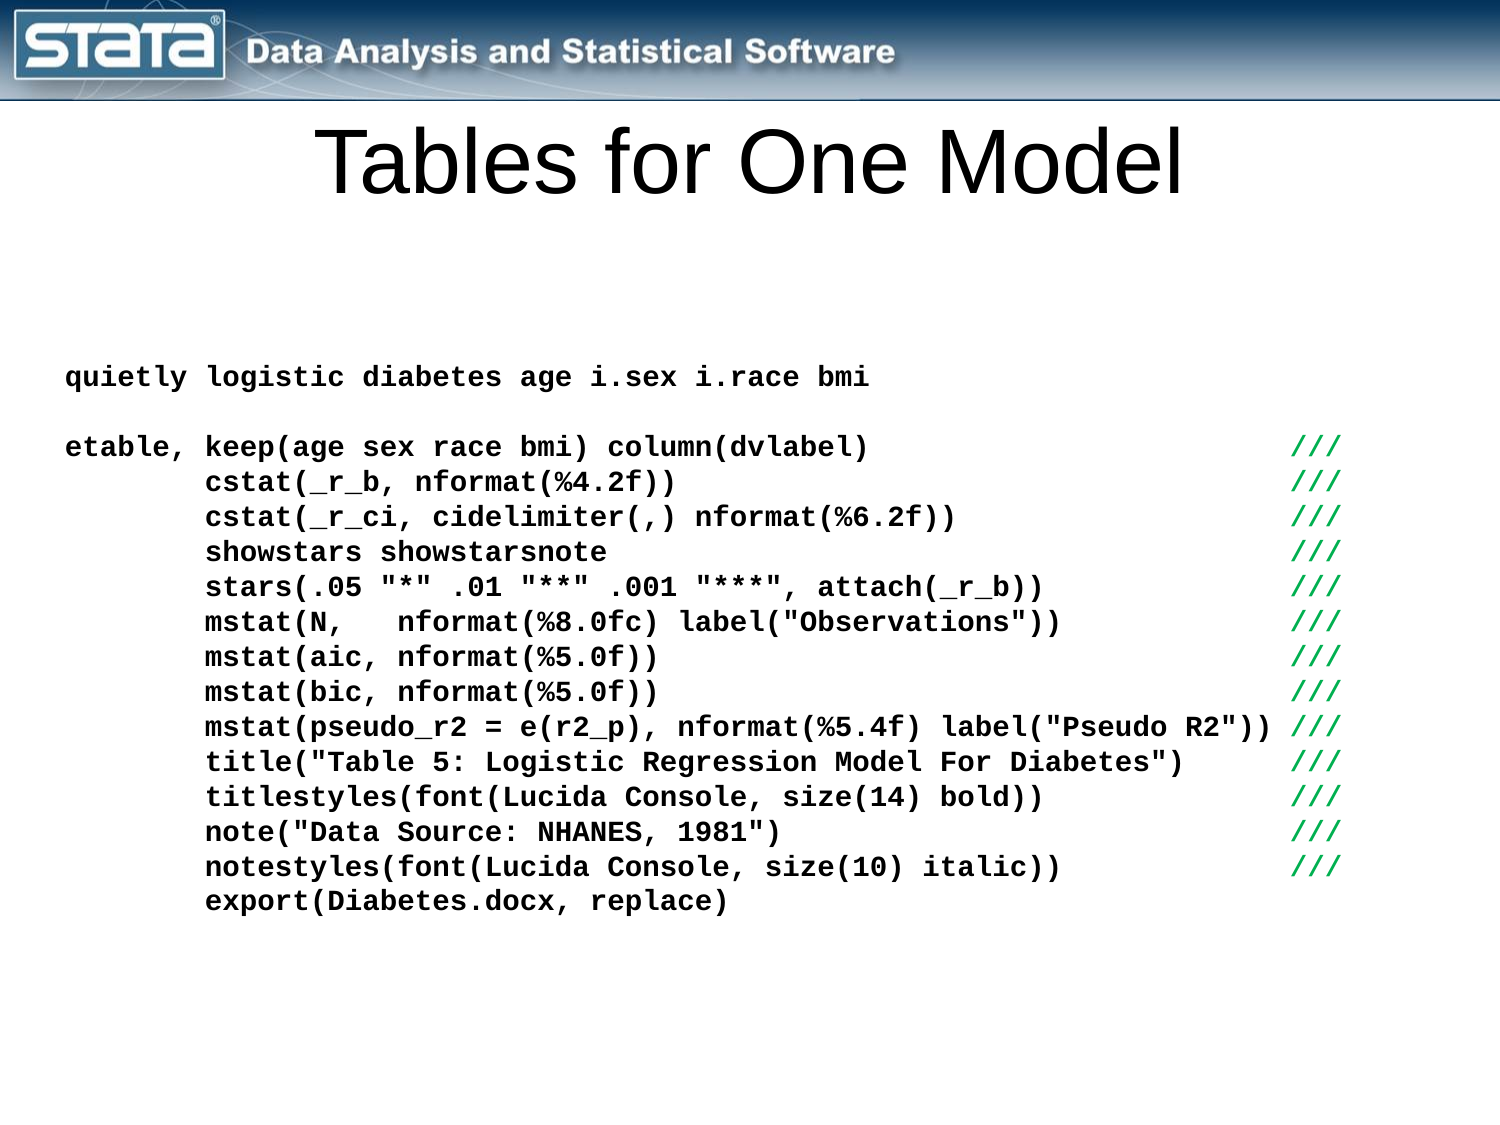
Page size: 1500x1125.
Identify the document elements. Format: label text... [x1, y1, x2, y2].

title Tables for One Model [0, 108, 1500, 213]
picture [0, 0, 1500, 102]
text_box quietly logistic diabetes age i.sex i.race bmi etable, keep(age sex race bmi) column(dvlabel) /// cstat(_r_b, nformat(%4.2f)) /// cstat(_r_ci, cidelimiter(,) nformat(%6.2f)) /// showstars showstarsnote /// stars(.05 "*" .01 "**" .001 "***", attach(_r_b)) /// mstat(N, nformat(%8.0fc) label("Observations")) /// mstat(aic, nformat(%5.0f)) /// mstat(bic, nformat(%5.0f)) /// mstat(pseudo_r2 = e(r2_p), nformat(%5.4f) label("Pseudo R2")) /// title("Table 5: Logistic Regression Model For Diabetes") /// titlestyles(font(Lucida Console, size(14) bold)) /// note("Data Source: NHANES, 1981") /// notestyles(font(Lucida Console, size(10) italic)) /// export(Diabetes.docx, replace) [50, 349, 1450, 925]
